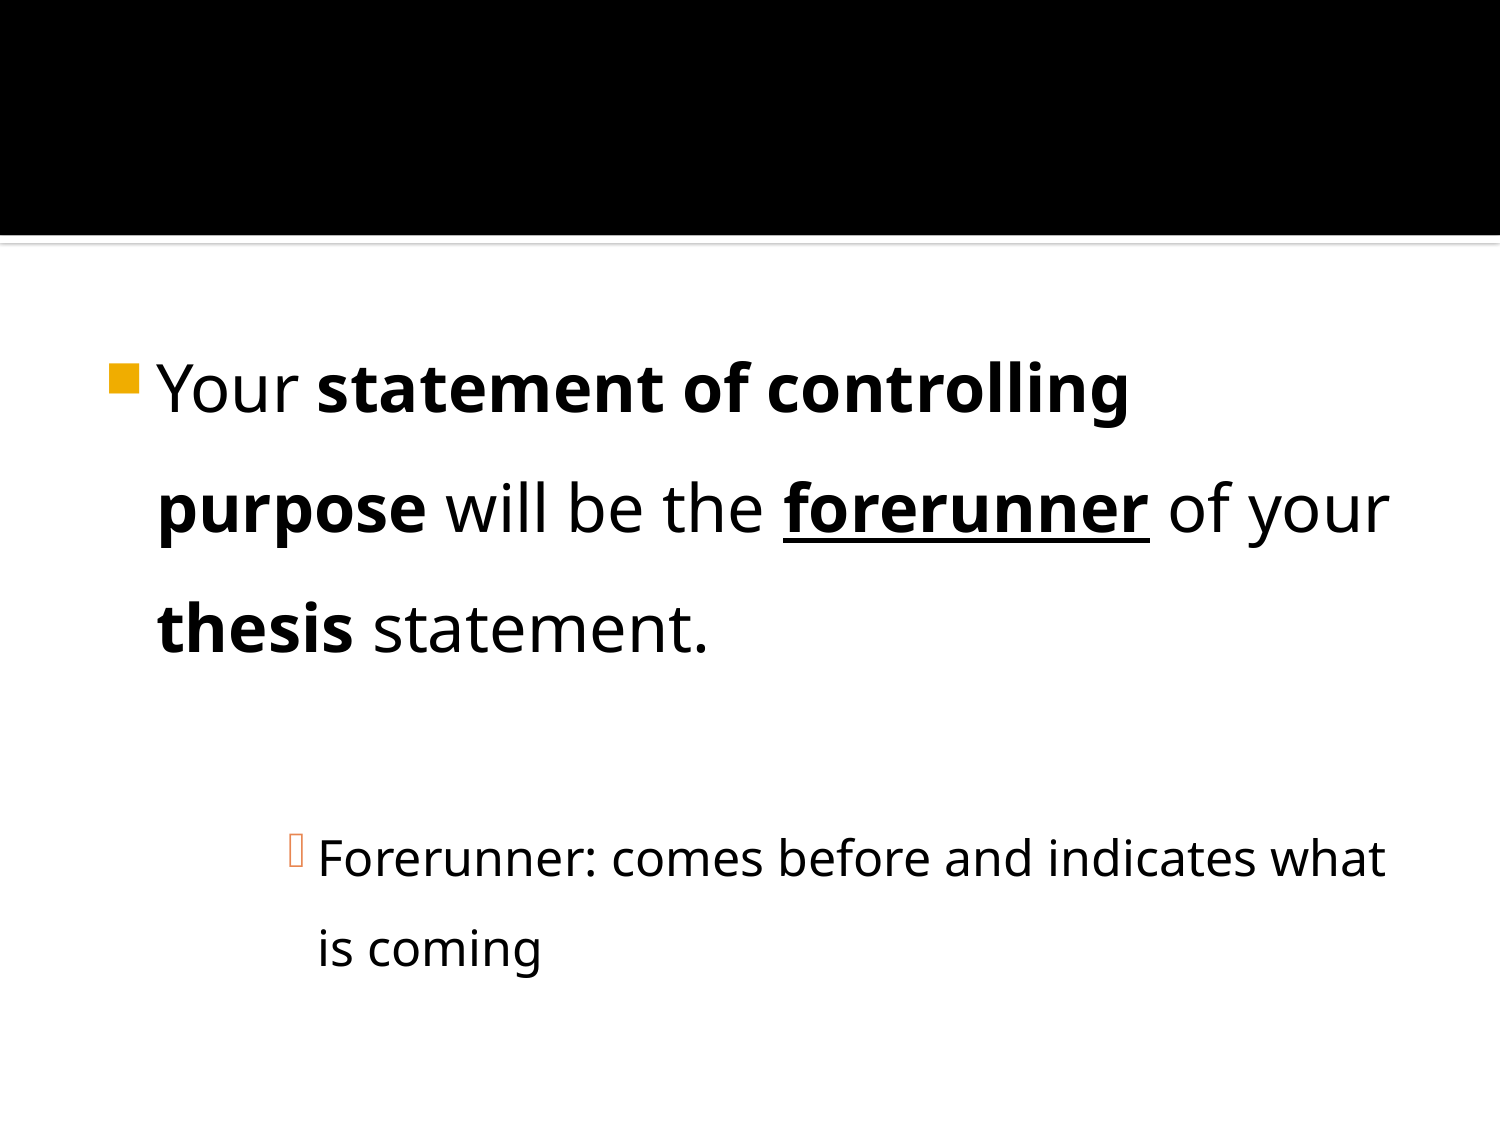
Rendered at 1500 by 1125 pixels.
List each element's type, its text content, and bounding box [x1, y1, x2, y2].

list Your statement of controlling purpose will be the forerunner of your thesis statement. Forerunner: comes before and indicates what is coming [75, 291, 1425, 1050]
